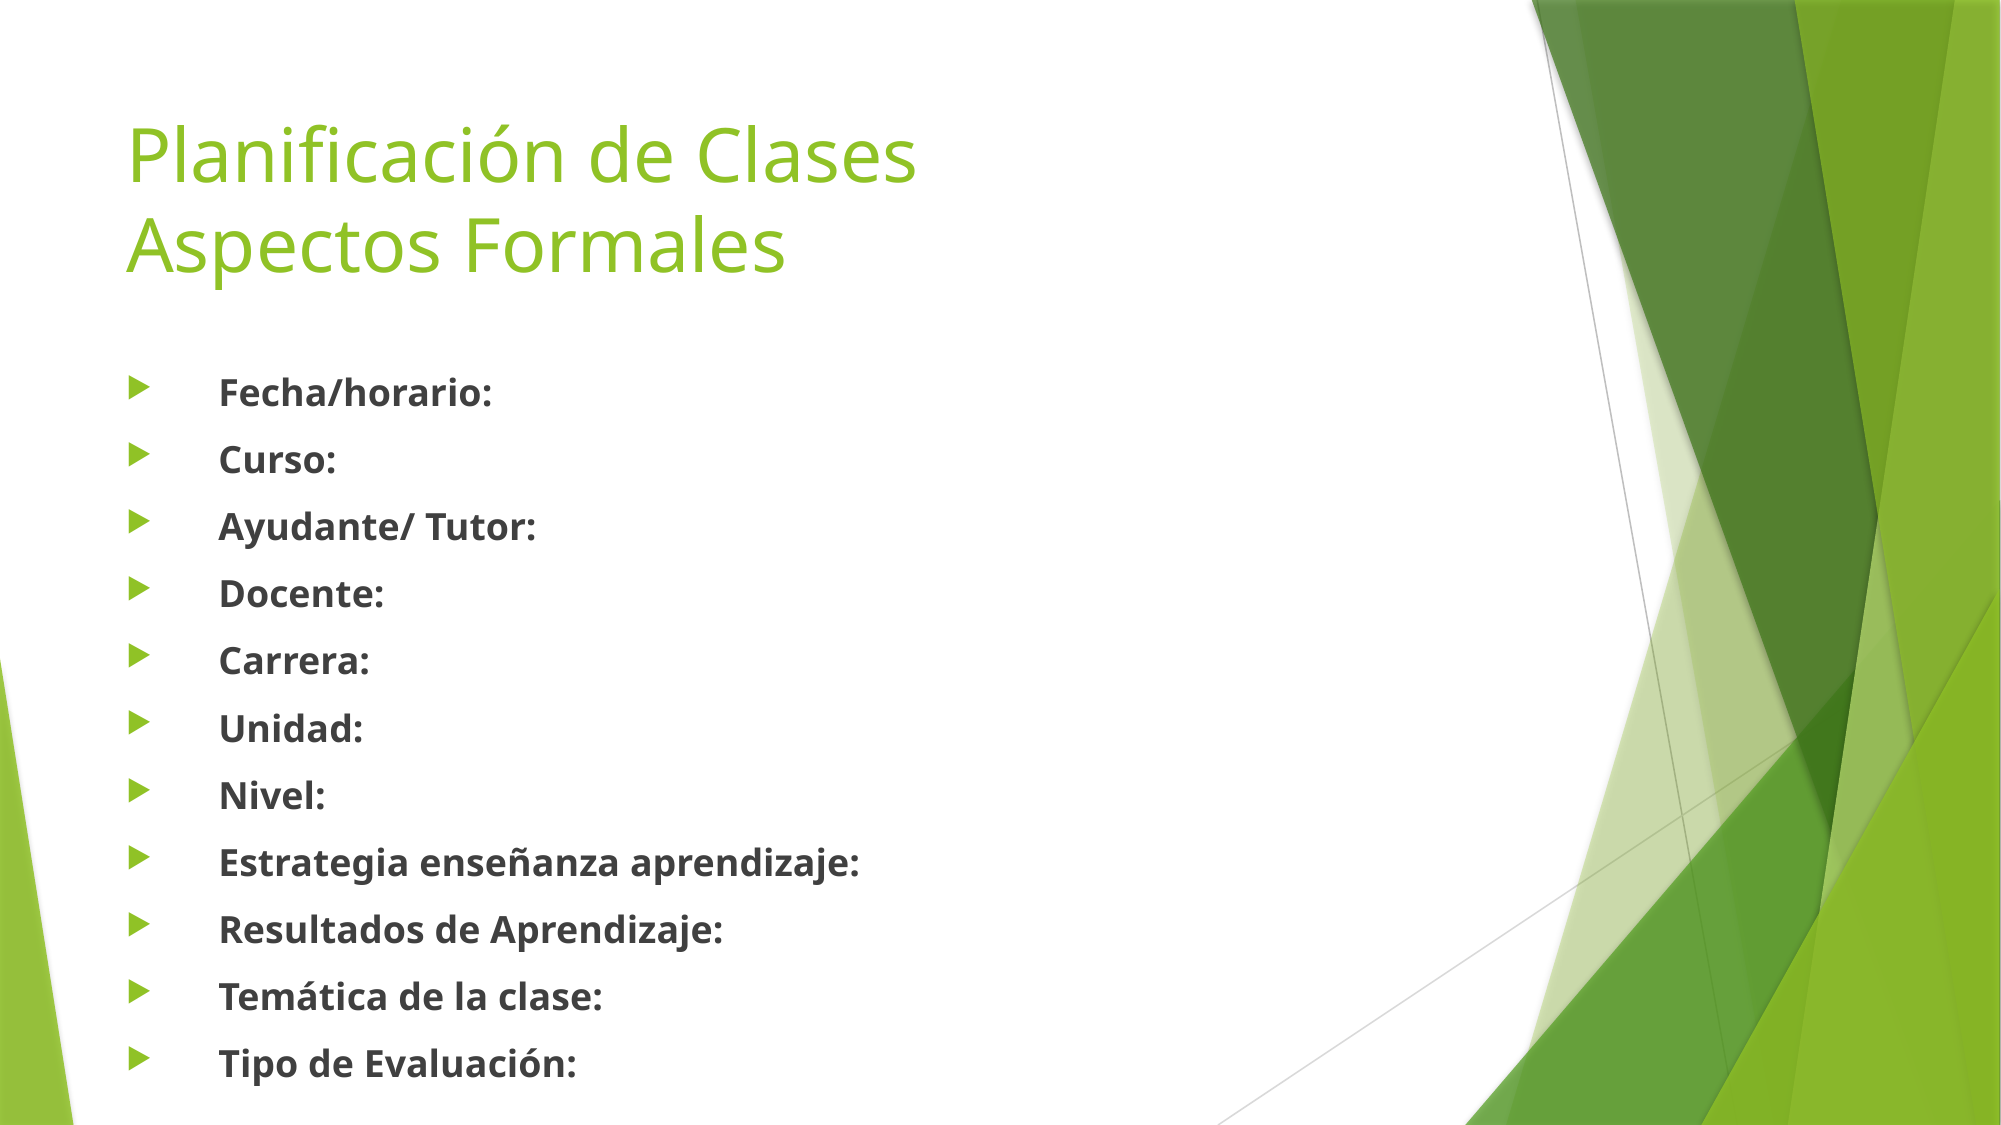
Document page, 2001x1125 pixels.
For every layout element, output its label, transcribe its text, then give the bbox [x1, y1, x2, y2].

title Planificación de Clases Aspectos Formales [111, 99, 1522, 317]
list Fecha/horario: Curso: Ayudante/ Tutor: Docente: Carrera: Unidad: Nivel: Estrategia enseñanza aprendizaje: Resultados de Aprendizaje: Temática de la clase: Tipo de Evaluación: [111, 354, 1522, 1094]
